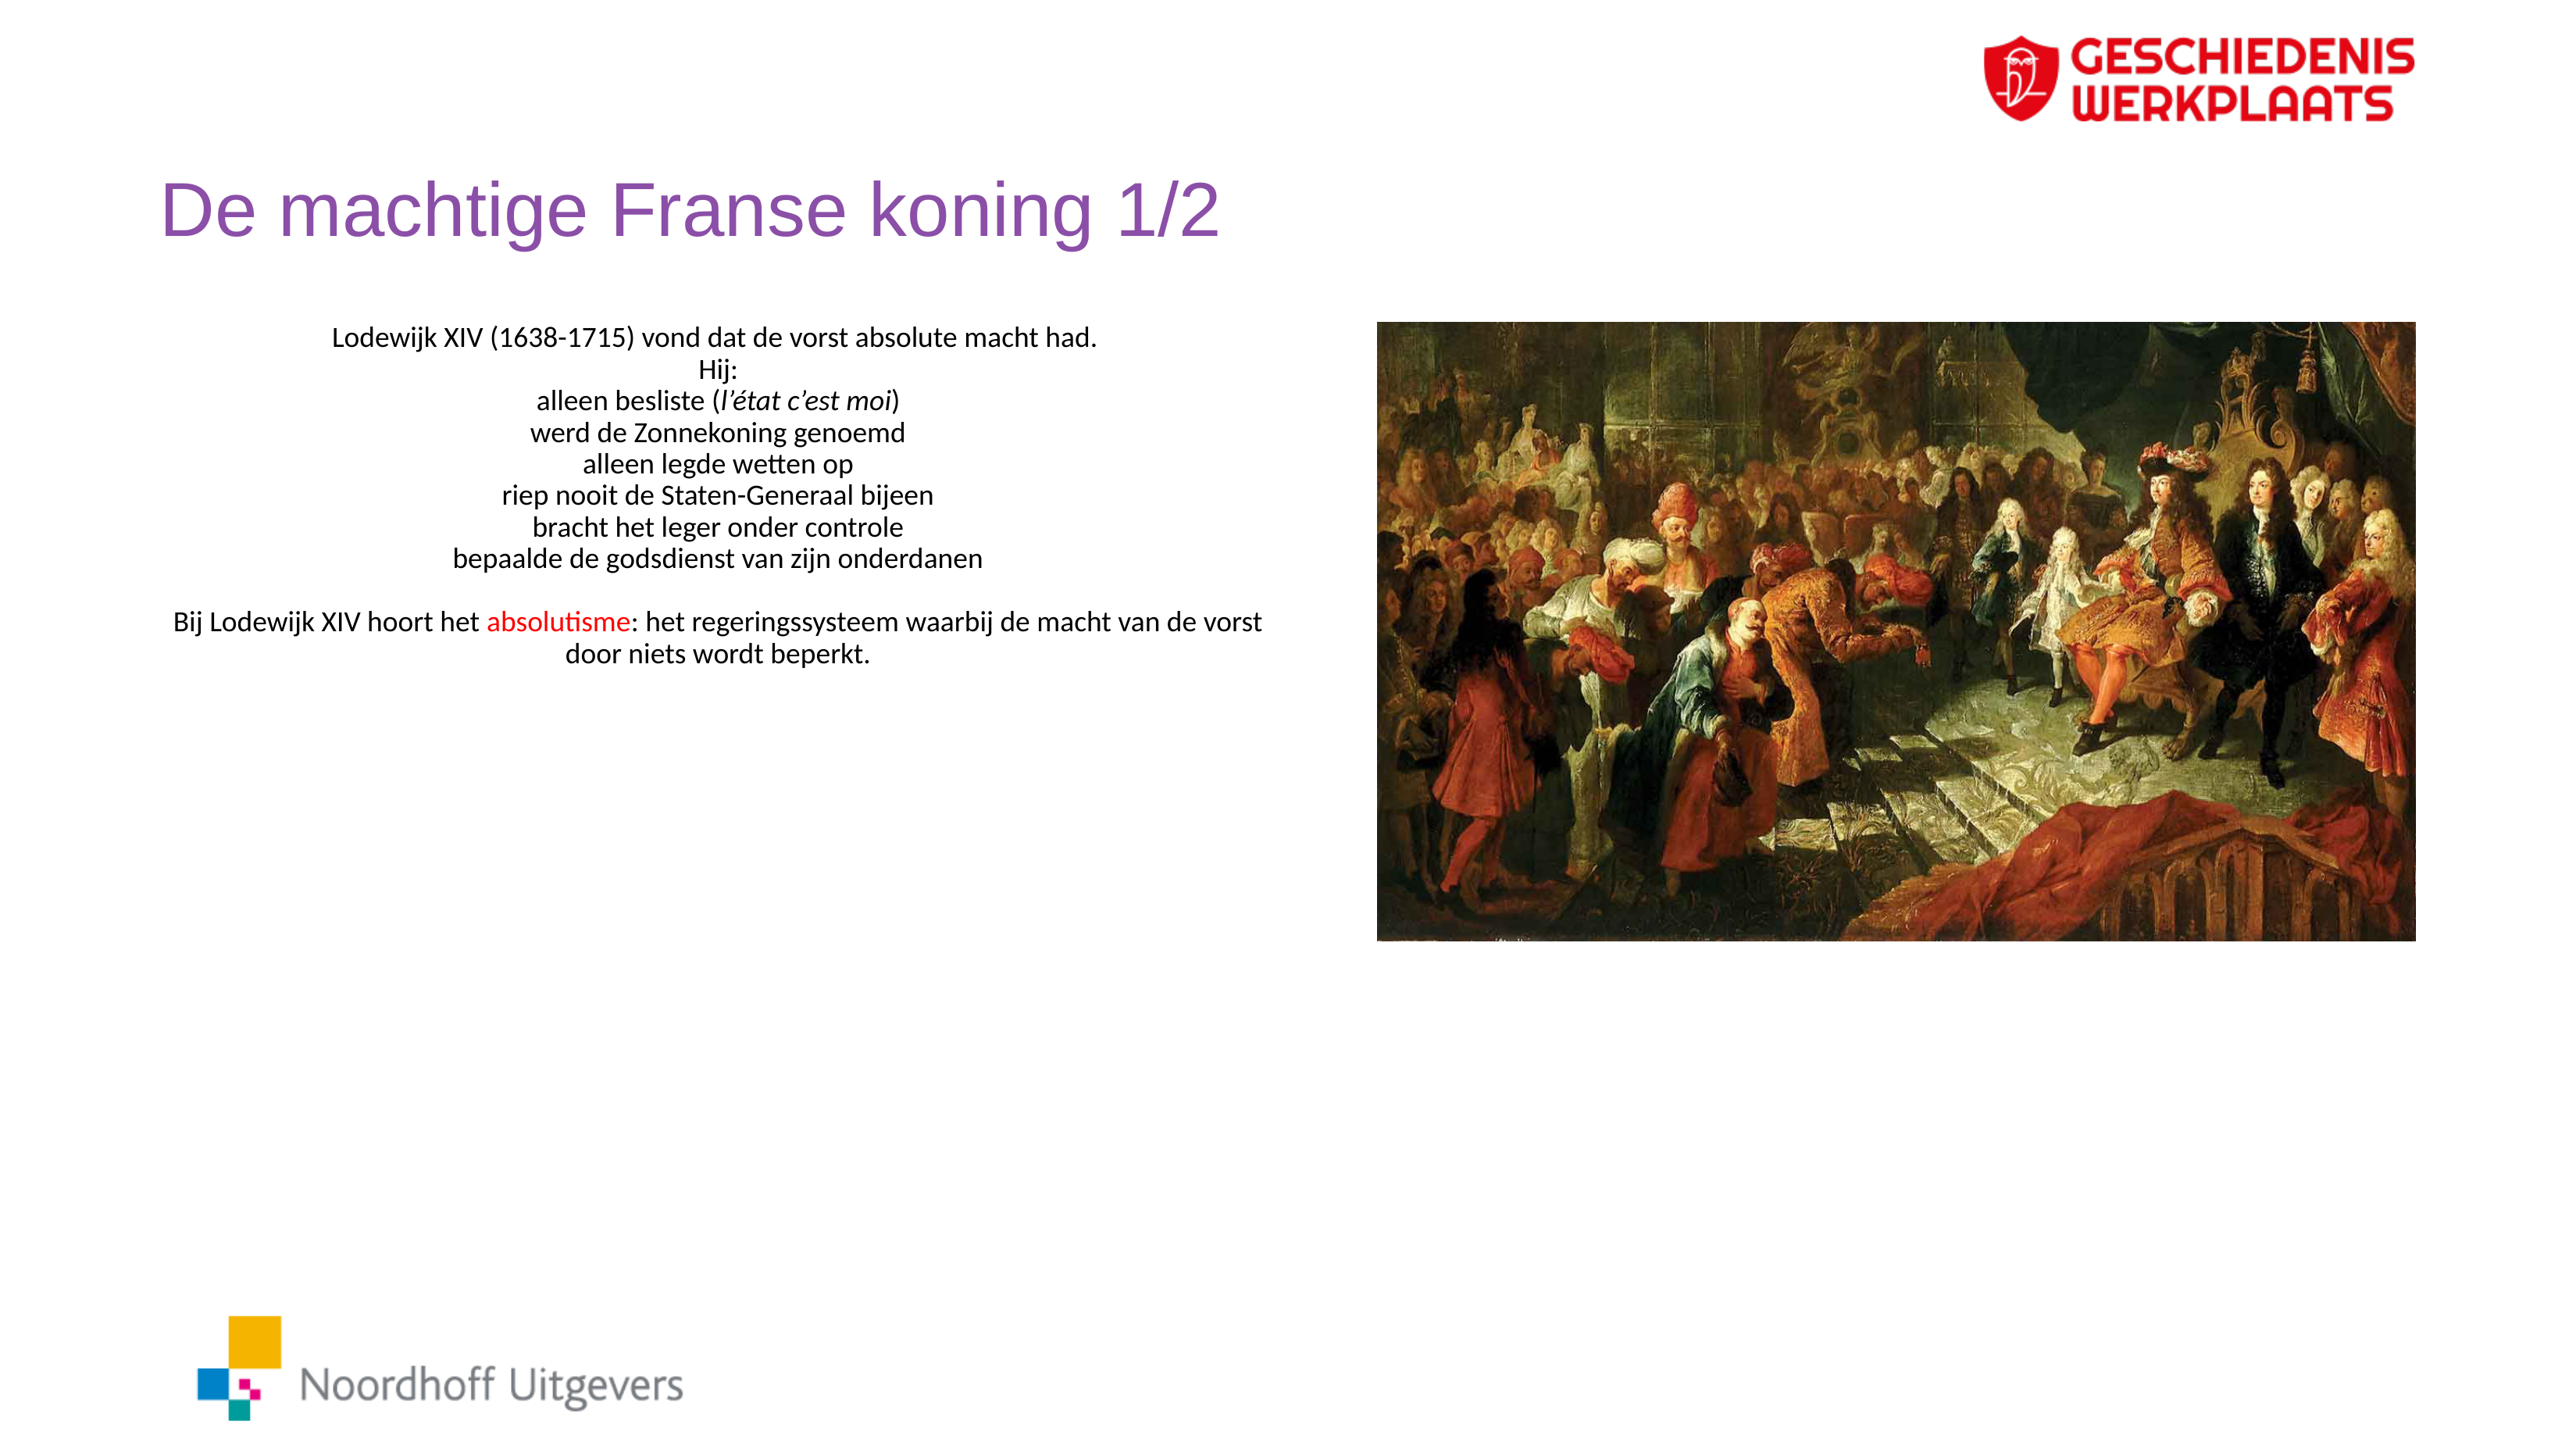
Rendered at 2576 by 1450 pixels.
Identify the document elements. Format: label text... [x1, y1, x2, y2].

picture [1610, 0, 2576, 161]
list Lodewijk XIV (1638-1715) vond dat de vorst absolute macht had. Hij: alleen besliste (l’état c’est moi) werd de Zonnekoning genoemd alleen legde wetten op riep nooit de Staten-Generaal bijeen bracht het leger onder controle bepaalde de godsdienst van zijn onderdanen Bij Lodewijk XIV hoort het absolutisme: het regeringssysteem waarbij de macht van de vorst door niets wordt beperkt. [159, 322, 1291, 1288]
title De machtige Franse koning 1/2 [159, 159, 2416, 266]
picture [159, 1288, 802, 1449]
picture [1377, 322, 2416, 941]
